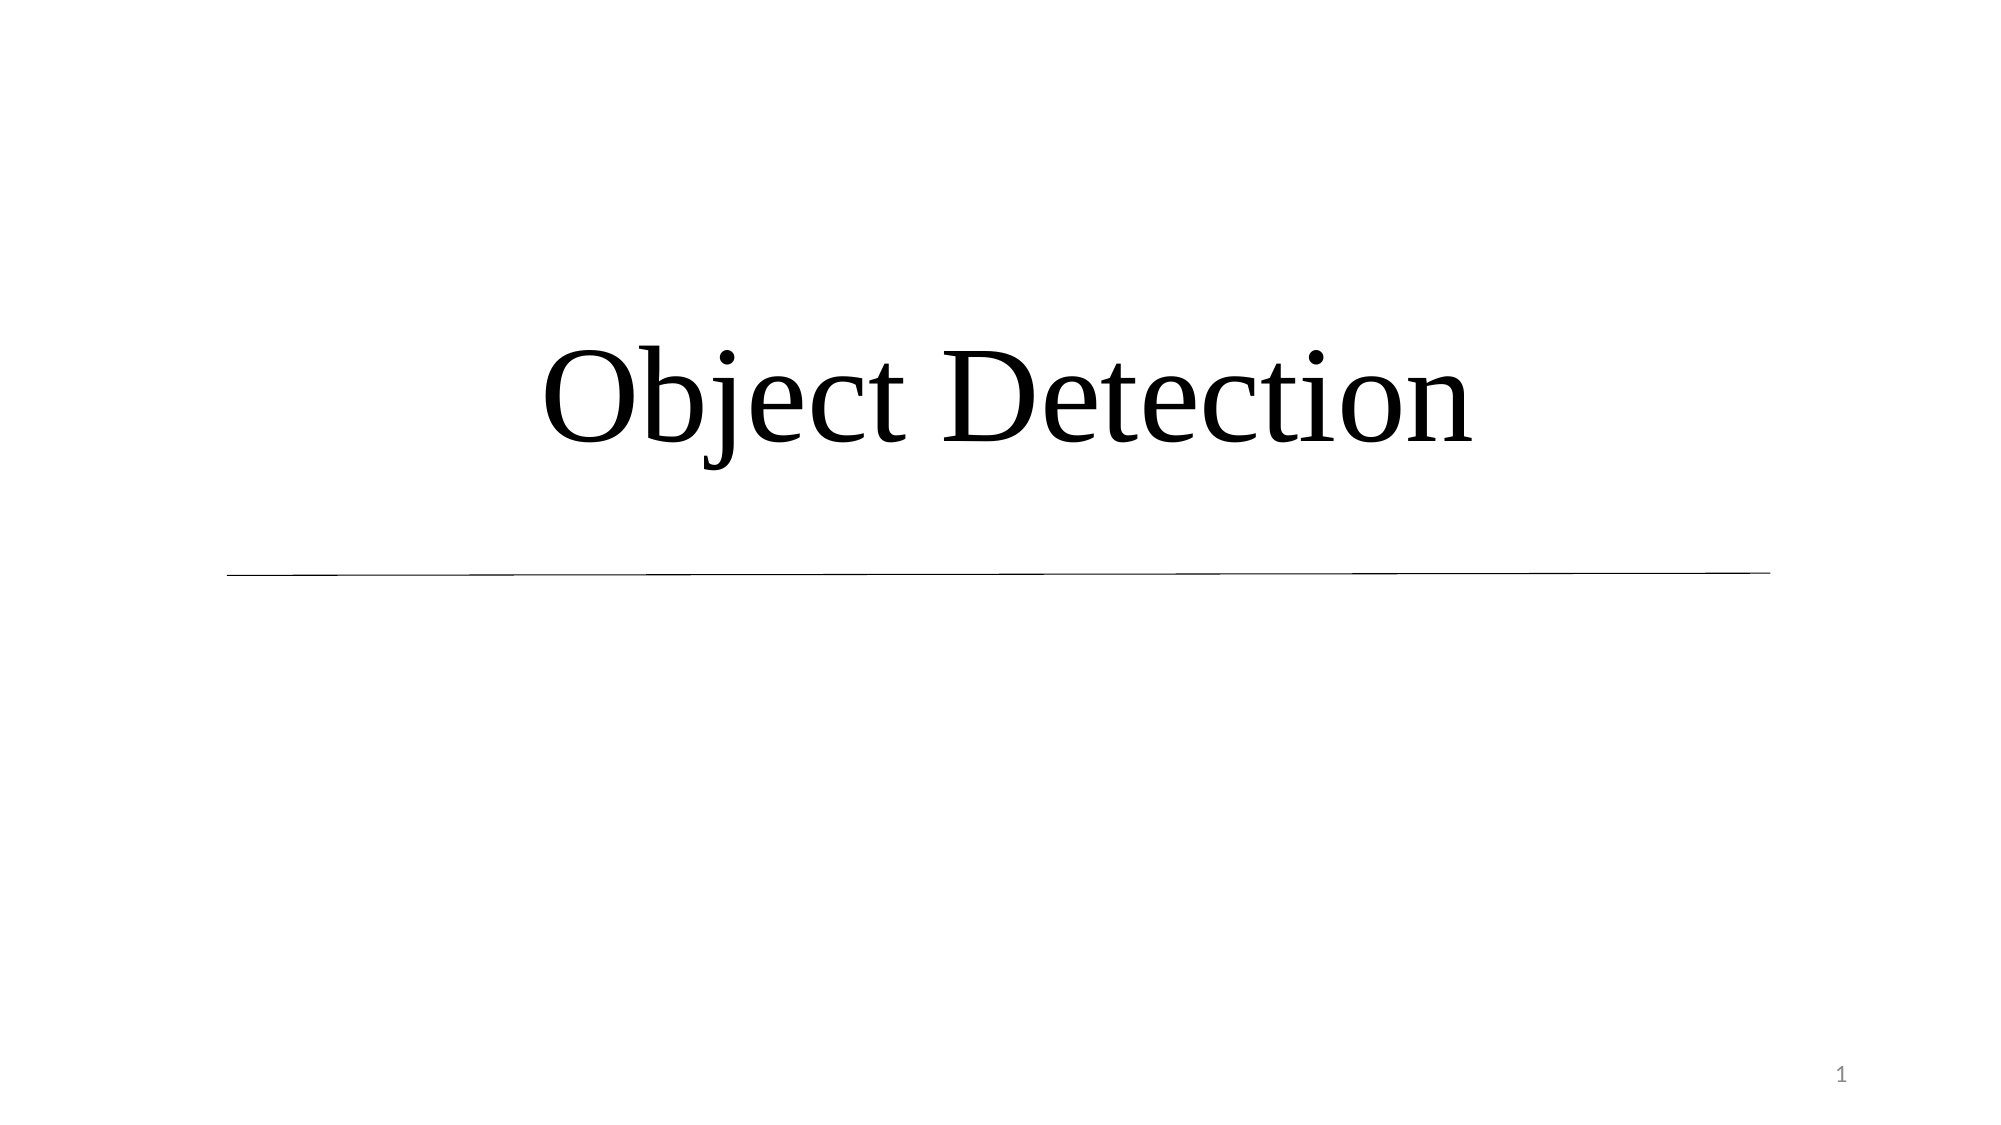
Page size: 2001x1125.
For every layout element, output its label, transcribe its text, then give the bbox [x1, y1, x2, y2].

text_box Object Detection [473, 297, 1543, 477]
slide_number 1 [1412, 1042, 1863, 1103]
